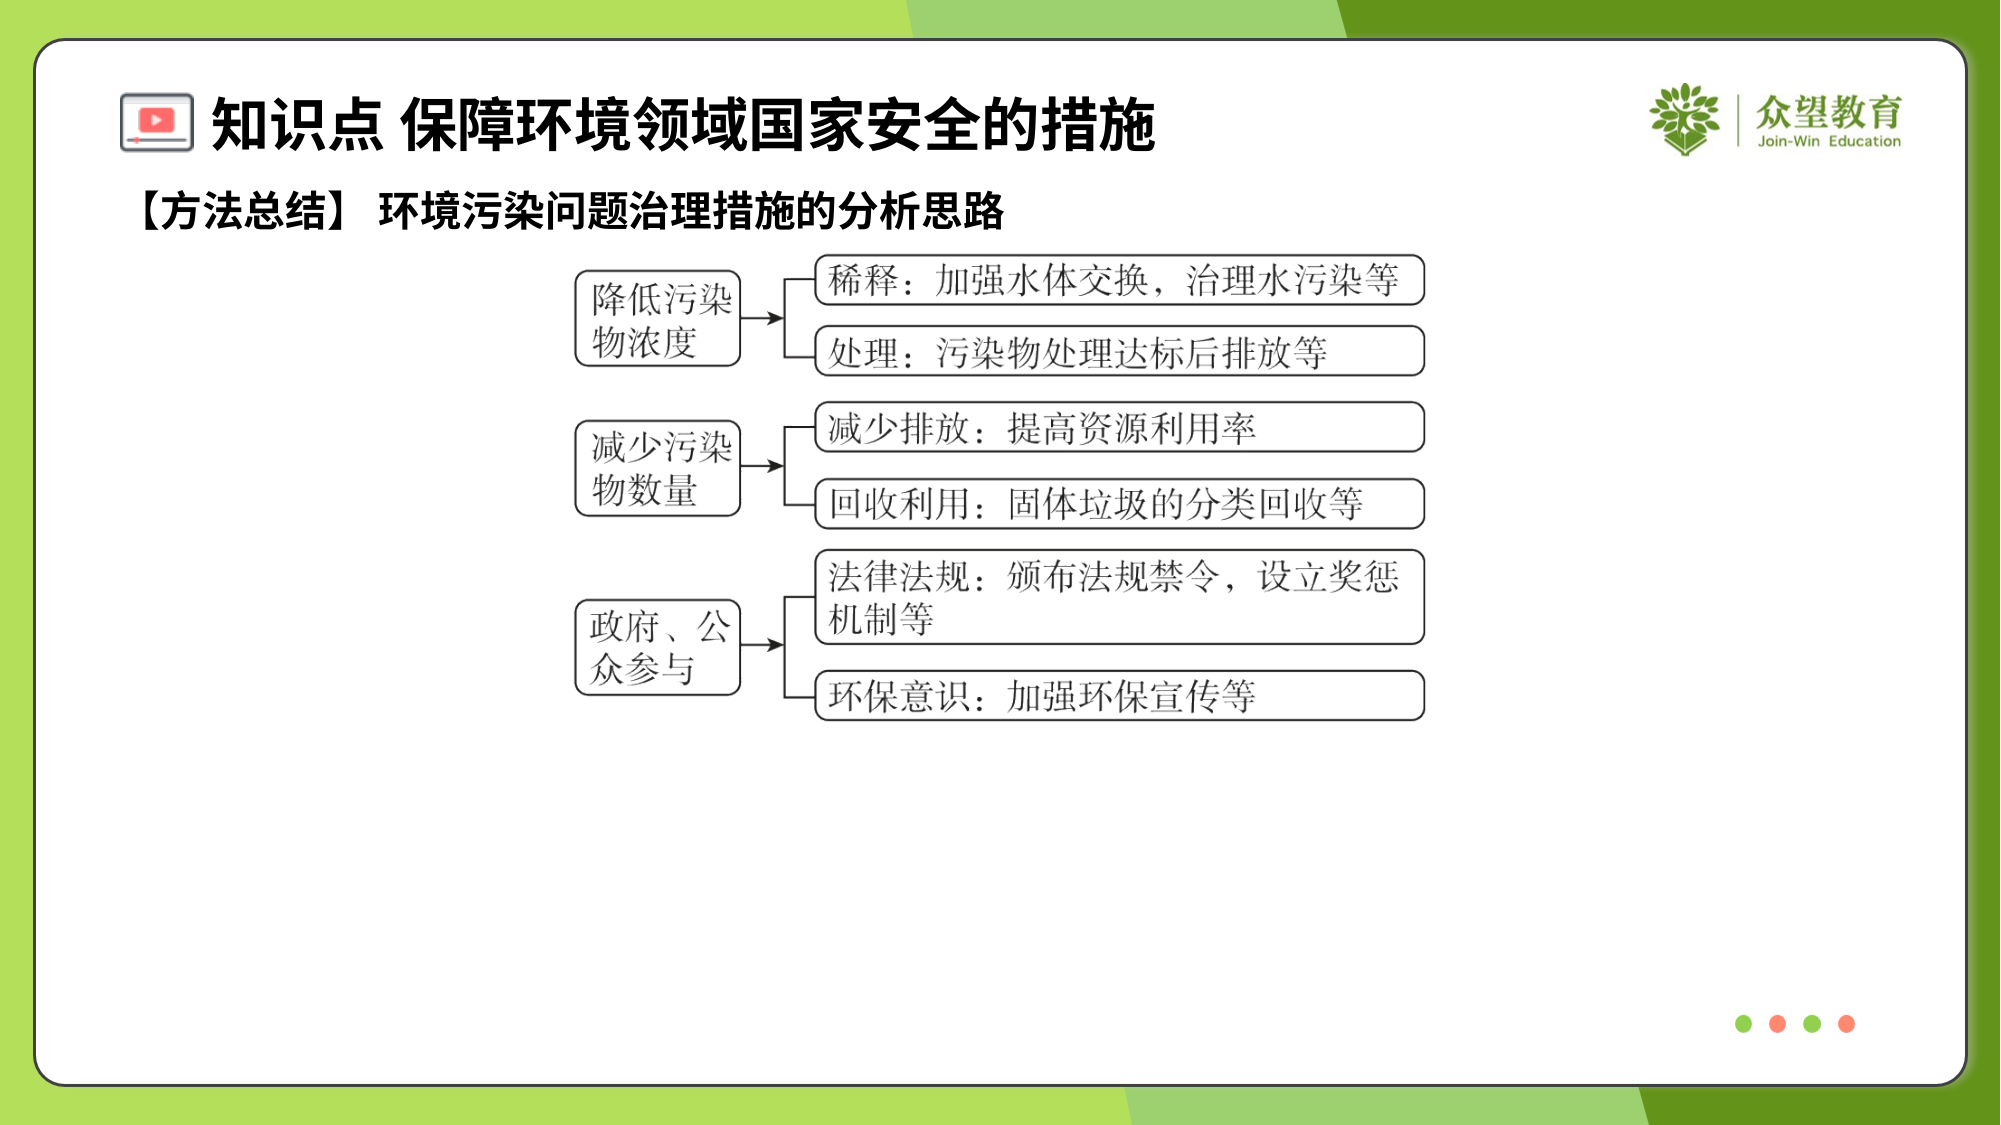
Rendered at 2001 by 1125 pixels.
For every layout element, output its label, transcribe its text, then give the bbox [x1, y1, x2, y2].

text_box 【方法总结】 环境污染问题治理措施的分析思路 [118, 159, 1883, 226]
picture [0, 0, 2000, 1125]
